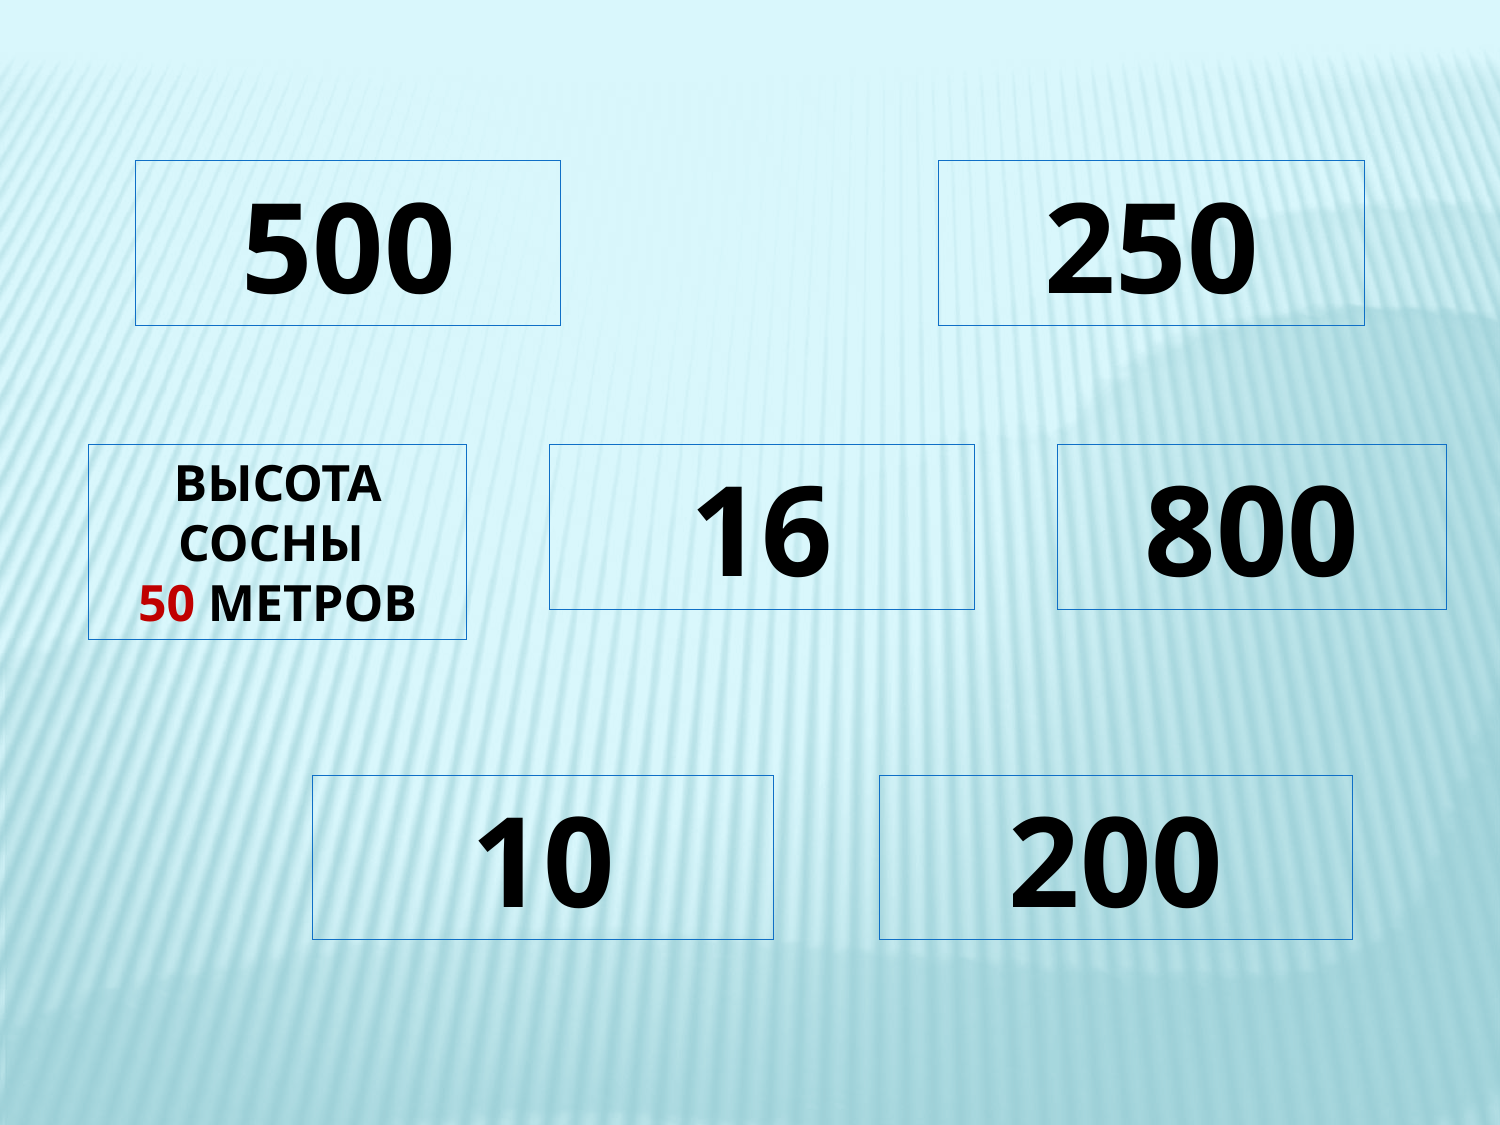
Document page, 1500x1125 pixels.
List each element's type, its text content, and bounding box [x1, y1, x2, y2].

text_box ВЫСОТА СОСНЫ 50 МЕТРОВ [88, 444, 467, 640]
text_box 800 [1057, 444, 1447, 610]
text_box 200 [879, 775, 1353, 940]
text_box 10 [312, 775, 774, 940]
text_box 500 [135, 160, 561, 326]
text_box 16 [549, 444, 975, 610]
text_box 250 [938, 160, 1365, 326]
